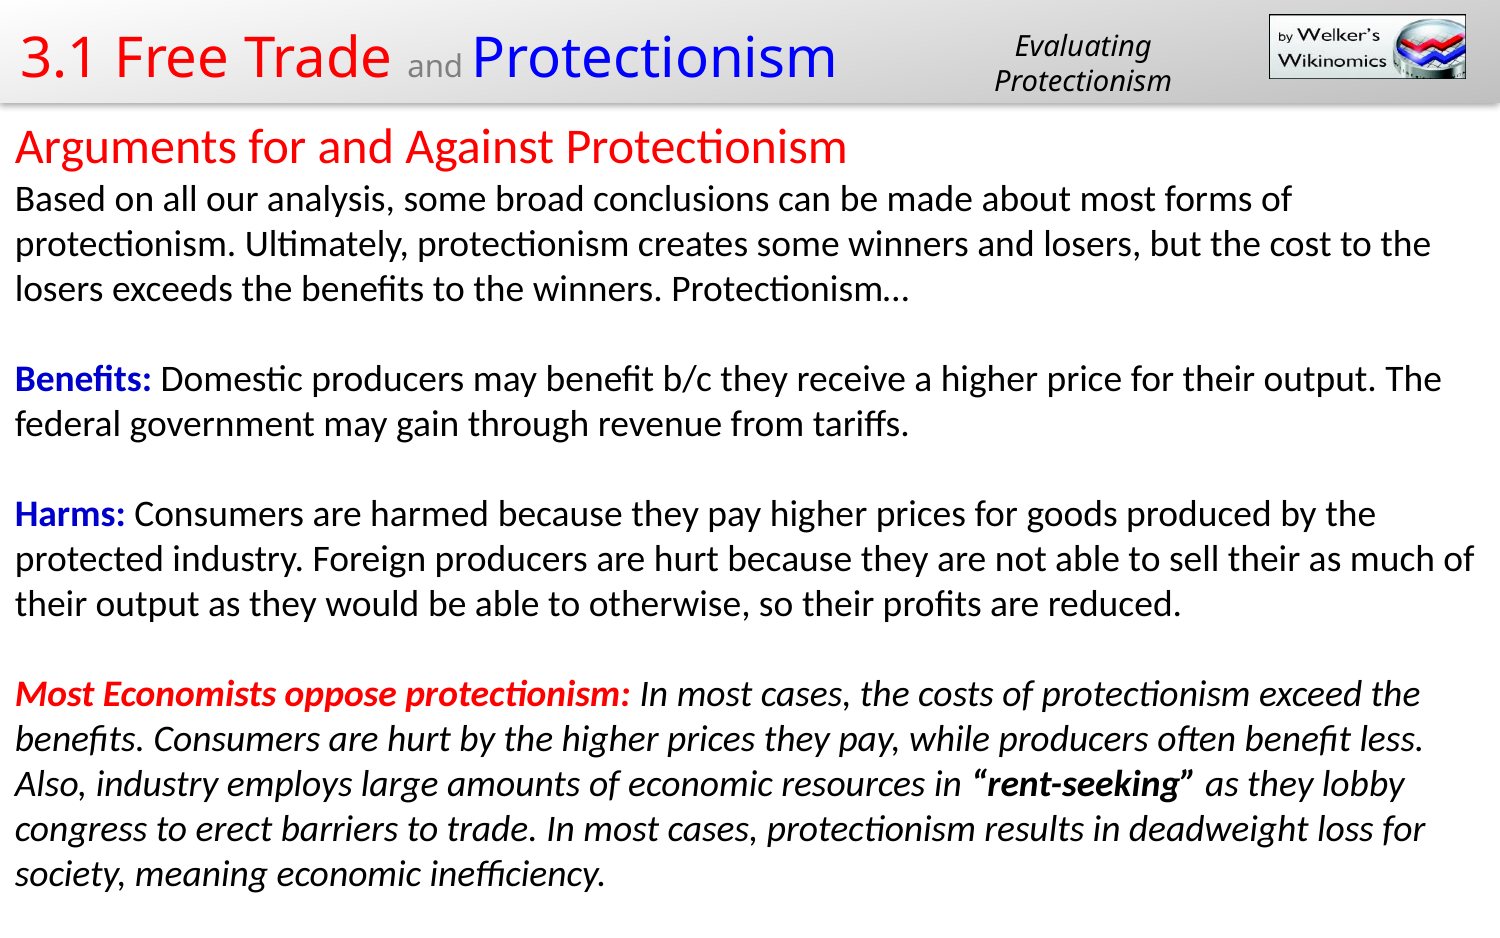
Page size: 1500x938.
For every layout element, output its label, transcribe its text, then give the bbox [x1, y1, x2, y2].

text_box Evaluating Protectionism [916, 20, 1250, 106]
picture [1269, 14, 1466, 79]
text_box Arguments for and Against Protectionism Based on all our analysis, some broad conclusions can be made about most forms of protectionism. Ultimately, protectionism creates some winners and losers, but the cost to the losers exceeds the benefits to the winners. Protectionism… Benefits: Domestic producers may benefit b/c they receive a higher price for their output. The federal government may gain through revenue from tariffs. Harms: Consumers are harmed because they pay higher prices for goods produced by the protected industry. Foreign producers are hurt because they are not able to sell their as much of their output as they would be able to otherwise, so their profits are reduced. Most Economists oppose protectionism: In most cases, the costs of protectionism exceed the benefits. Consumers are hurt by the higher prices they pay, while producers often benefit less. Also, industry employs large amounts of economic resources in “rent-seeking” as they lobby congress to erect barriers to trade. In most cases, protectionism results in deadweight loss for society, meaning economic inefficiency. [0, 106, 1500, 938]
